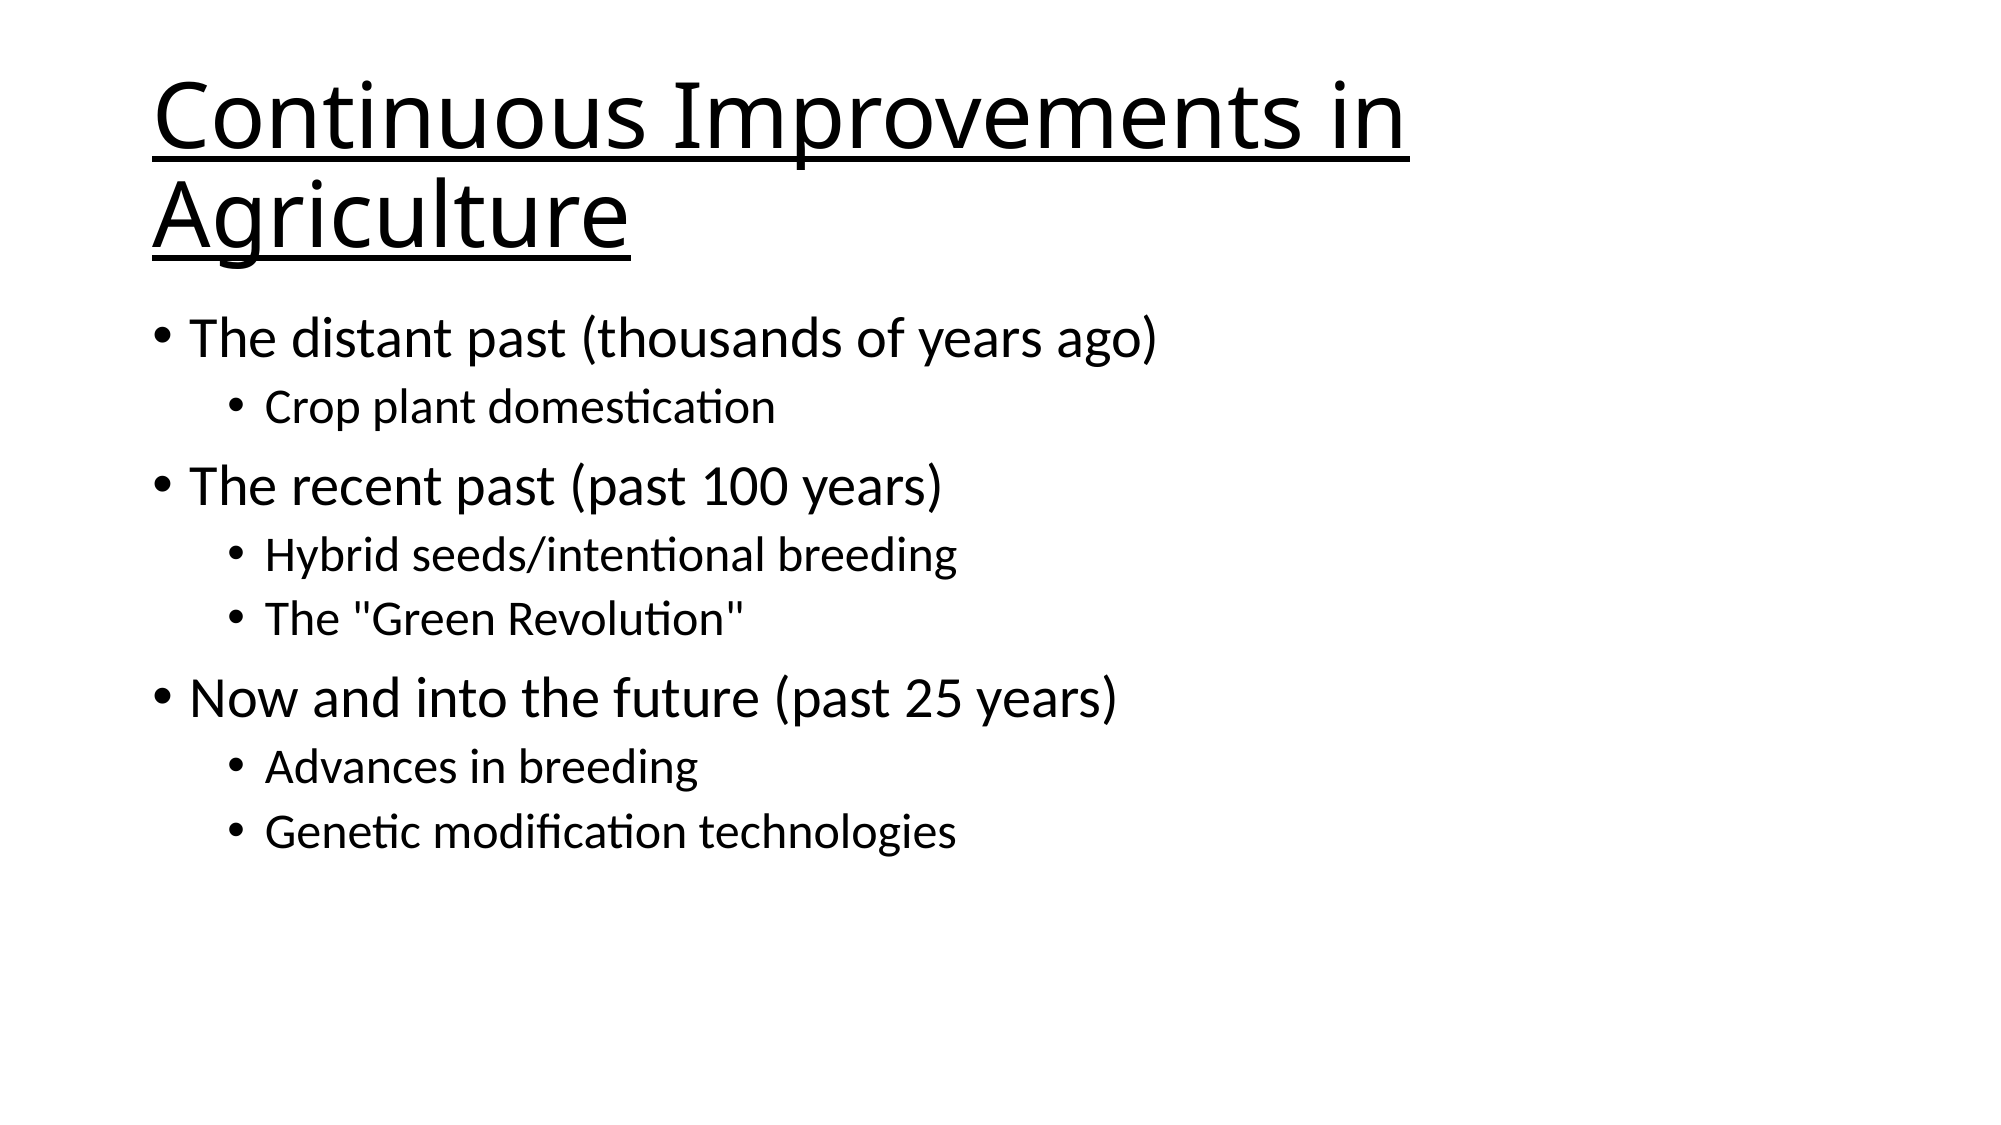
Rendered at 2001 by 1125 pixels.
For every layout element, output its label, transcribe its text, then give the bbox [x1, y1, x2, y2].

title Continuous Improvements in Agriculture [137, 59, 1863, 278]
list The distant past (thousands of years ago) Crop plant domestication The recent past (past 100 years) Hybrid seeds/intentional breeding The "Green Revolution" Now and into the future (past 25 years) Advances in breeding Genetic modification technologies [137, 299, 1863, 1014]
